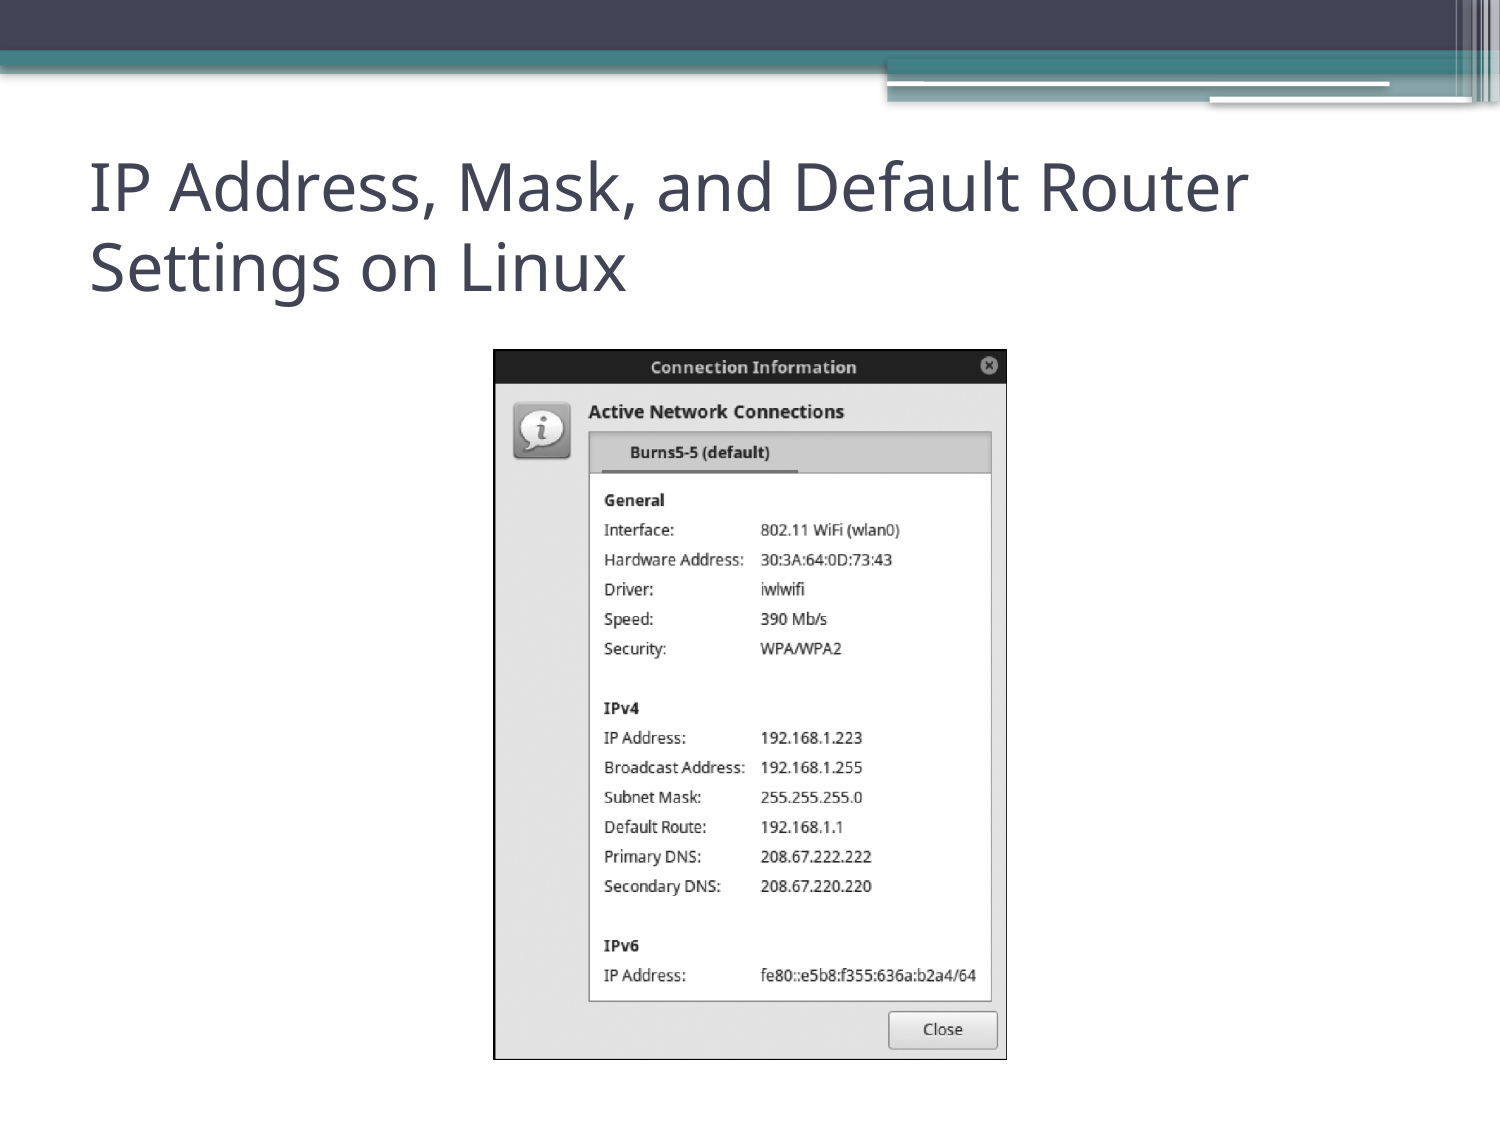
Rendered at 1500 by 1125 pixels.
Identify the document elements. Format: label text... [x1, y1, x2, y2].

title IP Address, Mask, and Default Router Settings on Linux [75, 137, 1425, 313]
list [493, 349, 1007, 1060]
